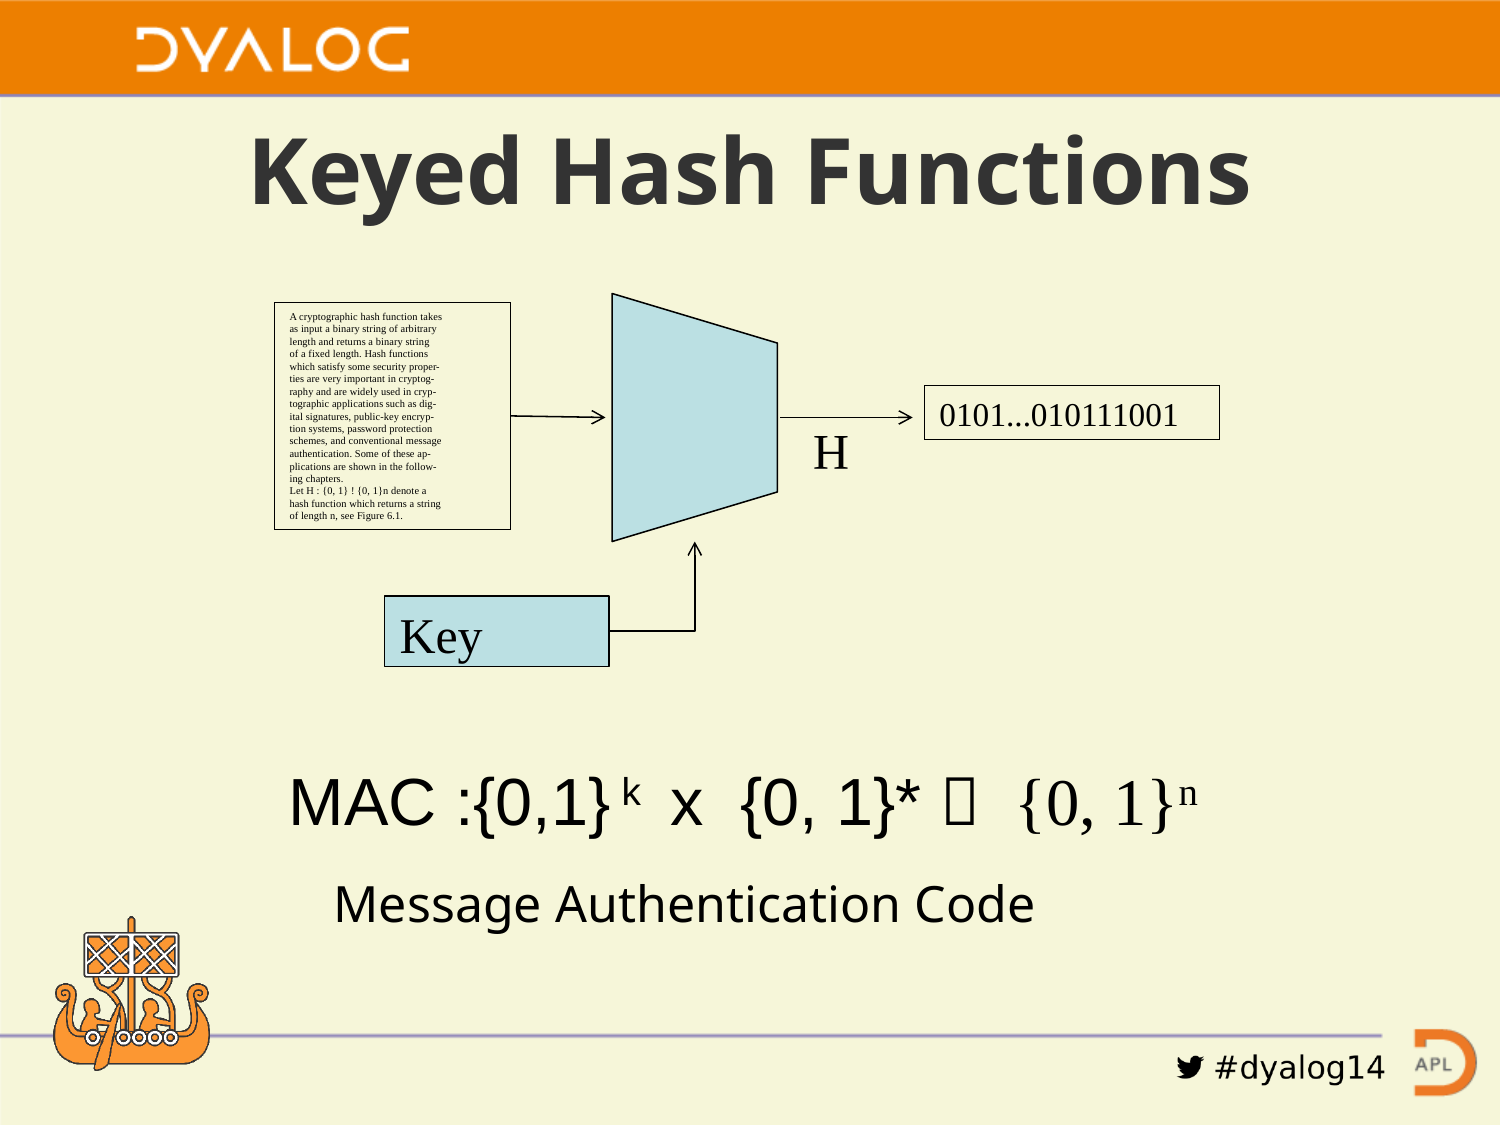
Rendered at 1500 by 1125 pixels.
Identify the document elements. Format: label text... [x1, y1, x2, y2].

text_box Message Authentication Code [319, 864, 1220, 940]
subtitle MAC :{0,1} k x {0, 1}*  {0, 1}n [218, 751, 1269, 882]
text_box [608, 516, 695, 632]
text_box 0101...010111001 [924, 385, 1220, 440]
text_box Key [384, 595, 609, 667]
text_box H [612, 293, 778, 517]
title Keyed Hash Functions [112, 105, 1388, 293]
picture [0, 0, 1500, 1125]
text_box A cryptographic hash function takes as input a binary string of arbitrary length and returns a binary string of a fixed length. Hash functions which satisfy some security proper- ties are very important in cryptog- raphy and are widely used in cryp- tographic applications such as dig- ital signatures, public-key encryp- tion systems, password protection schemes, and conventional message authentication. Some of these ap- plications are shown in the follow- ing chapters. Let H : {0, 1} ! {0, 1}n denote a hash function which returns a string of length n, see Figure 6.1. [274, 302, 511, 530]
